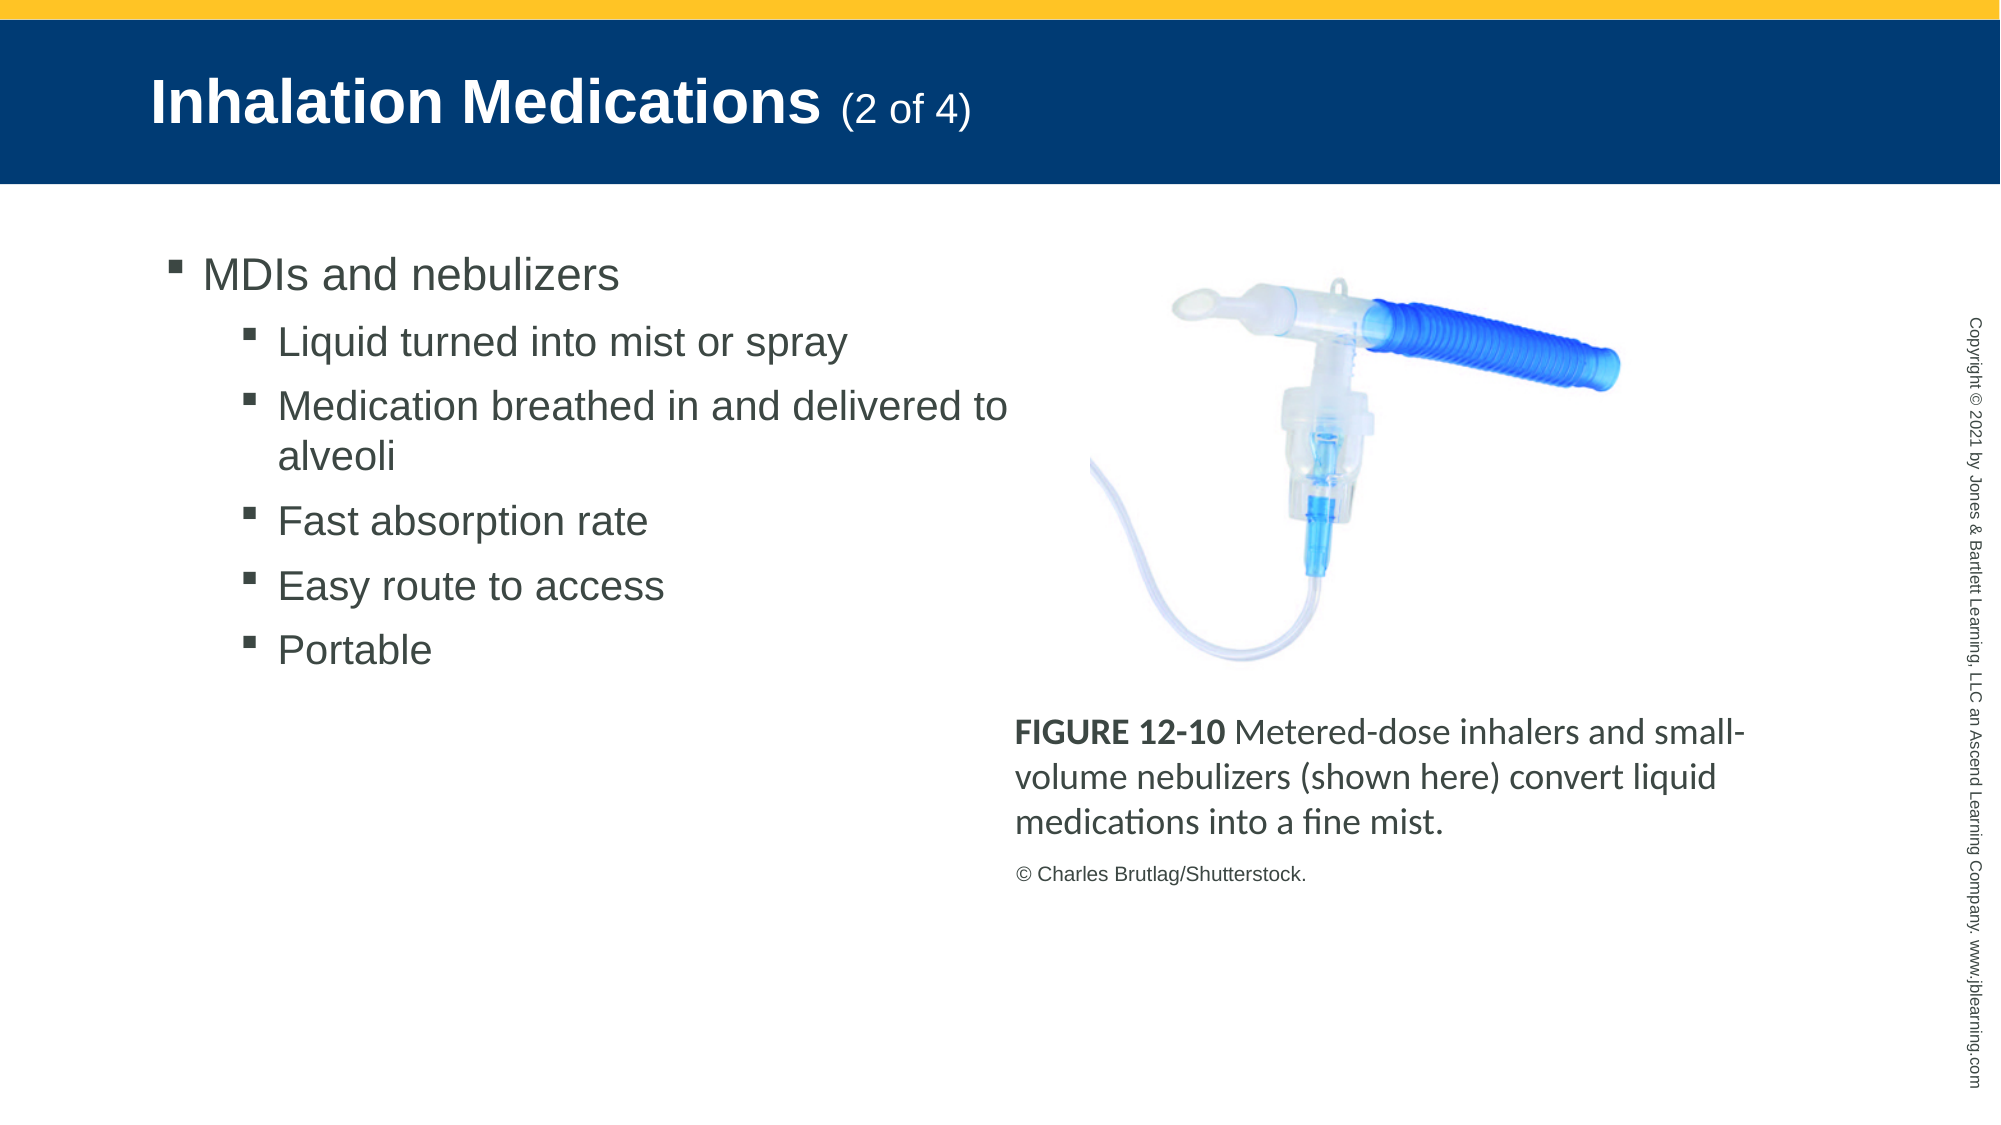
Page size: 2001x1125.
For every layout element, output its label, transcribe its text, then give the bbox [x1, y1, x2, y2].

picture [1090, 230, 1697, 700]
text_box FIGURE 12-10 Metered-dose inhalers and small-volume nebulizers (shown here) convert liquid medications into a fine mist. [999, 699, 1788, 849]
list MDIs and nebulizers Liquid turned into mist or spray Medication breathed in and delivered to alveoli Fast absorption rate Easy route to access Portable [150, 237, 1134, 1025]
title Inhalation Medications (2 of 4) [0, 19, 2000, 185]
text_box © Charles Brutlag/Shutterstock. [1001, 852, 1323, 893]
